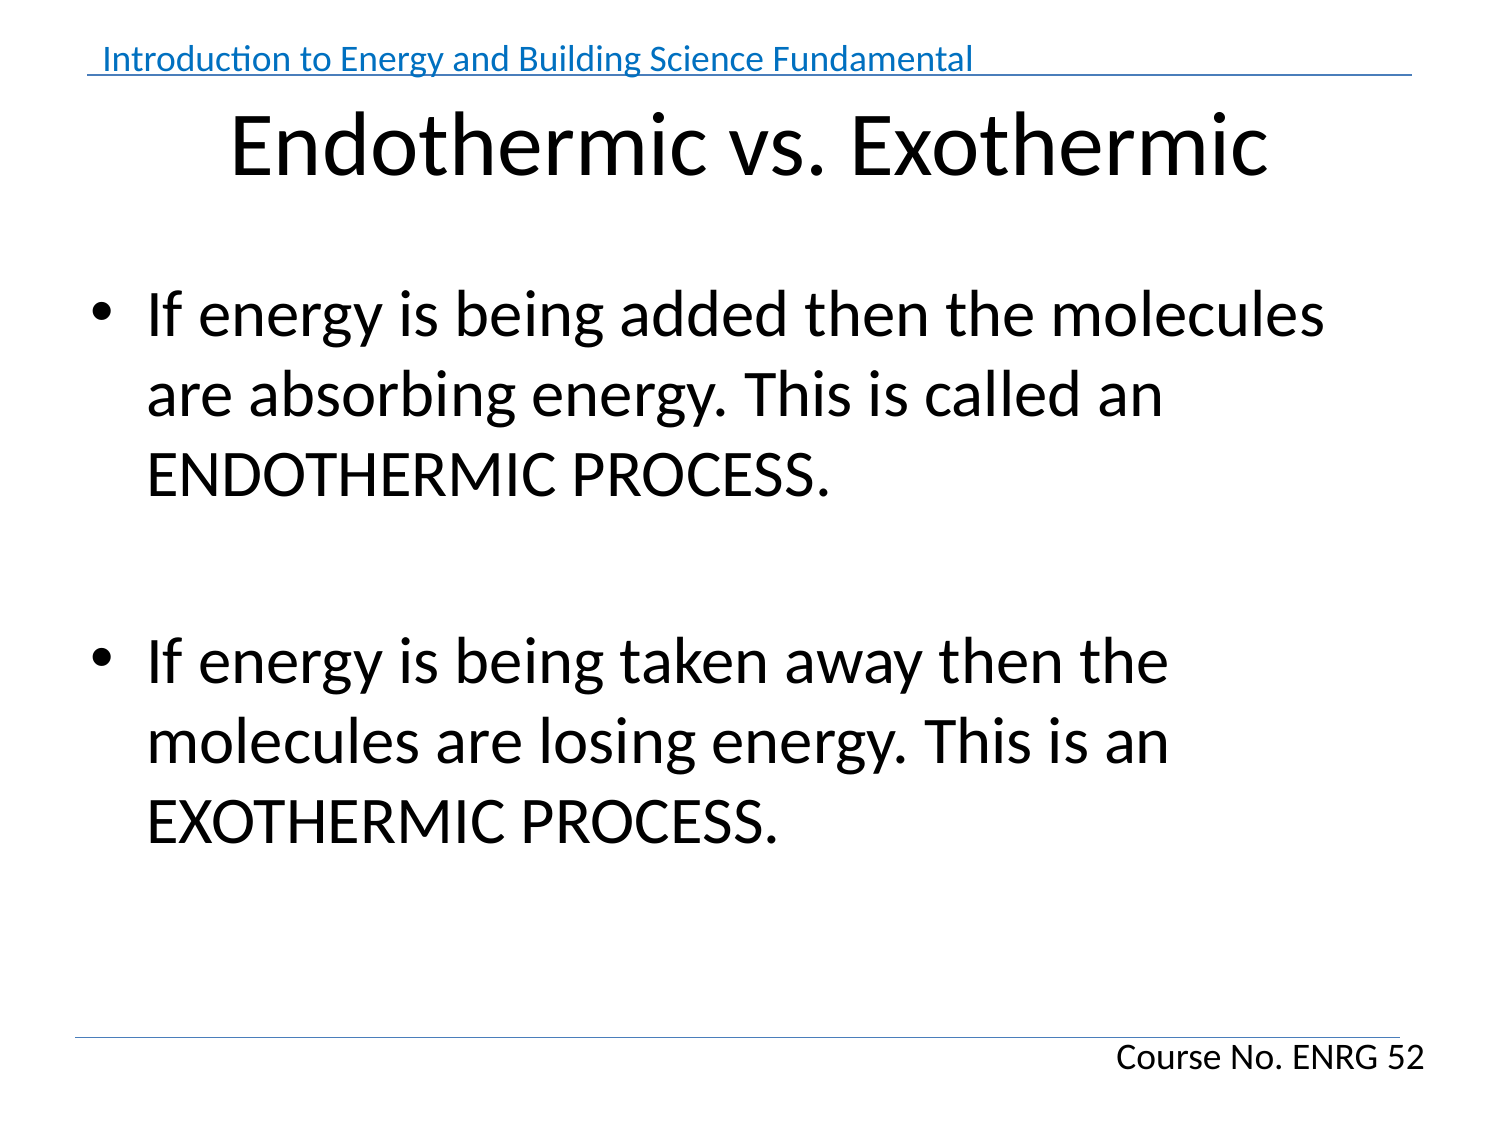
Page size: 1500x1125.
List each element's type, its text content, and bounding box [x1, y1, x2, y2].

list If energy is being added then the molecules are absorbing energy. This is called an ENDOTHERMIC PROCESS. If energy is being taken away then the molecules are losing energy. This is an EXOTHERMIC PROCESS. [75, 262, 1425, 1005]
title Endothermic vs. Exothermic [75, 45, 1425, 233]
